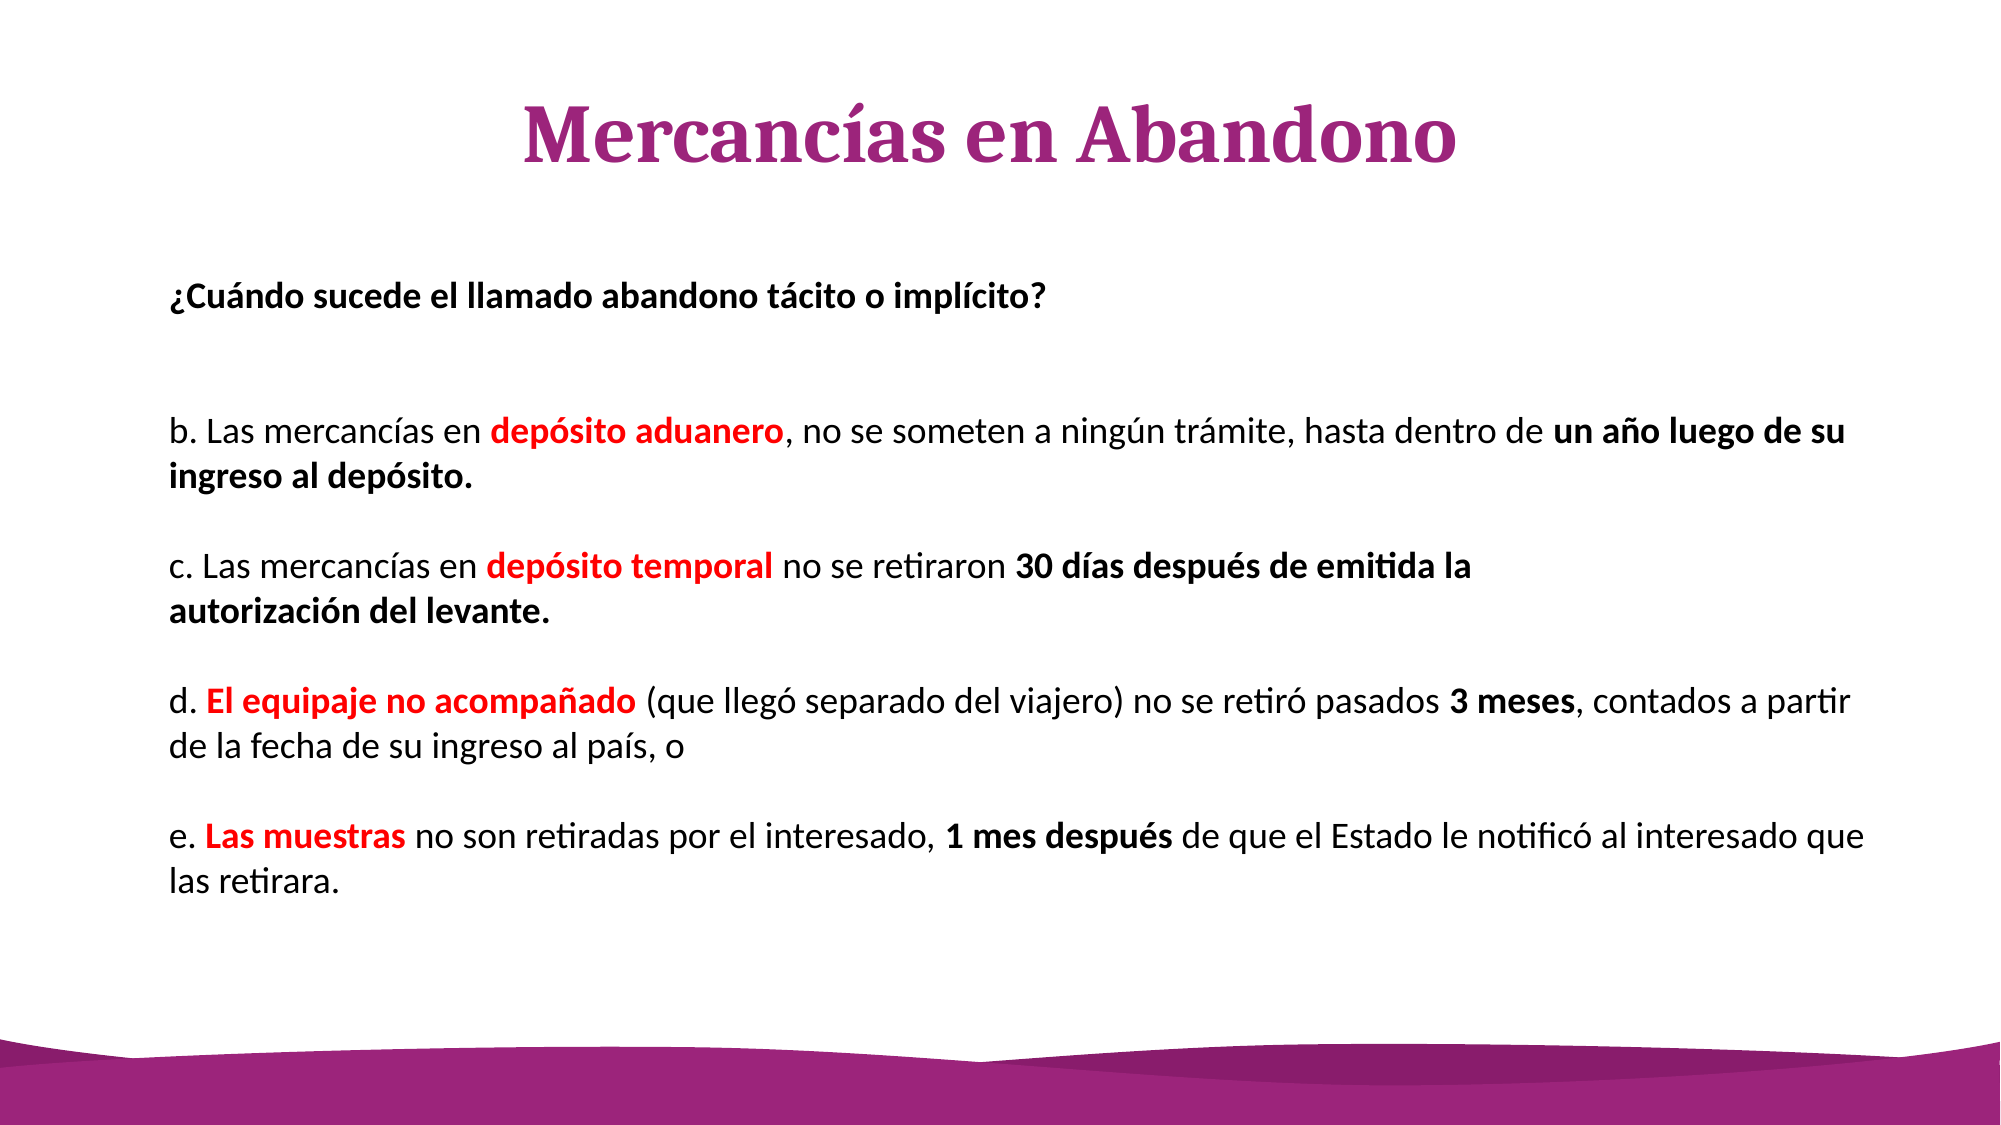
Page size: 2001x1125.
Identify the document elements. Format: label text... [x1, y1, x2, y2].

title Mercancías en Abandono [127, 27, 1853, 245]
text_box ¿Cuándo sucede el llamado abandono tácito o implícito? b. Las mercancías en depósito aduanero, no se someten a ningún trámite, hasta dentro de un año luego de su ingreso al depósito. c. Las mercancías en depósito temporal no se retiraron 30 días después de emitida la autorización del levante. d. El equipaje no acompañado (que llegó separado del viajero) no se retiró pasados 3 meses, contados a partir de la fecha de su ingreso al país, o e. Las muestras no son retiradas por el interesado, 1 mes después de que el Estado le notificó al interesado que las retirara. [154, 264, 1904, 909]
